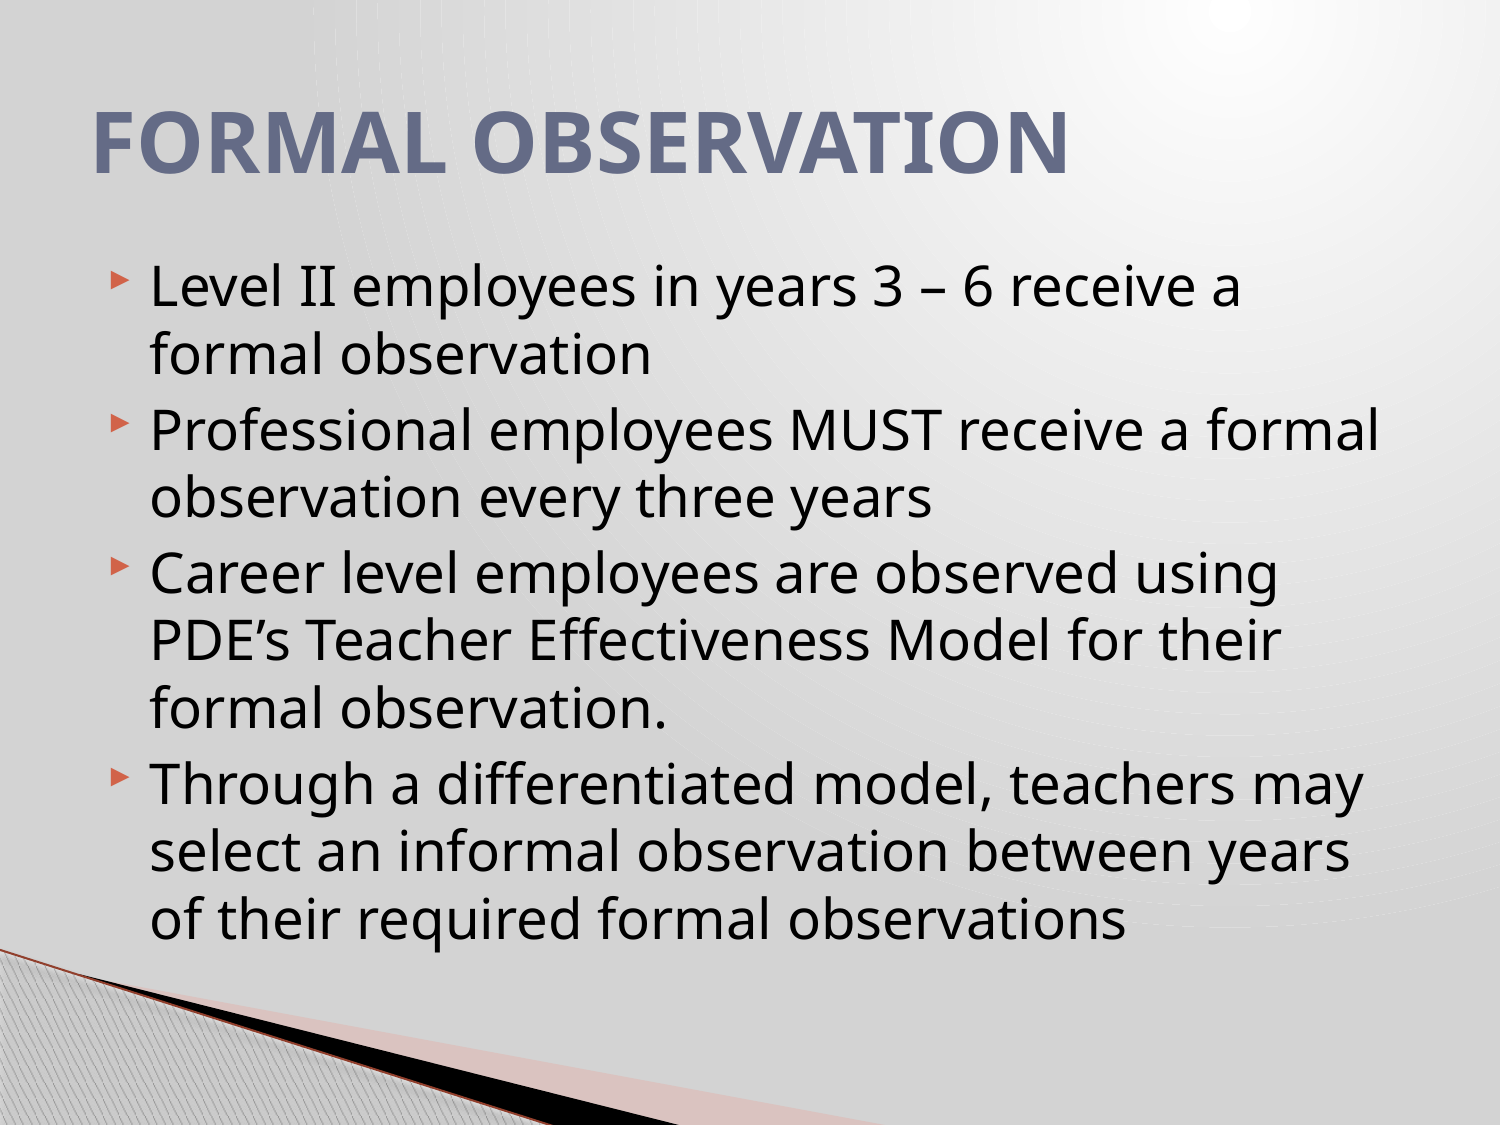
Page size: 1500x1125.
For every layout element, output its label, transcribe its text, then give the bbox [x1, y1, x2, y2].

list Level II employees in years 3 – 6 receive a formal observation Professional employees MUST receive a formal observation every three years Career level employees are observed using PDE’s Teacher Effectiveness Model for their formal observation. Through a differentiated model, teachers may select an informal observation between years of their required formal observations [75, 243, 1425, 986]
title FORMAL OBSERVATION [75, 45, 1425, 233]
